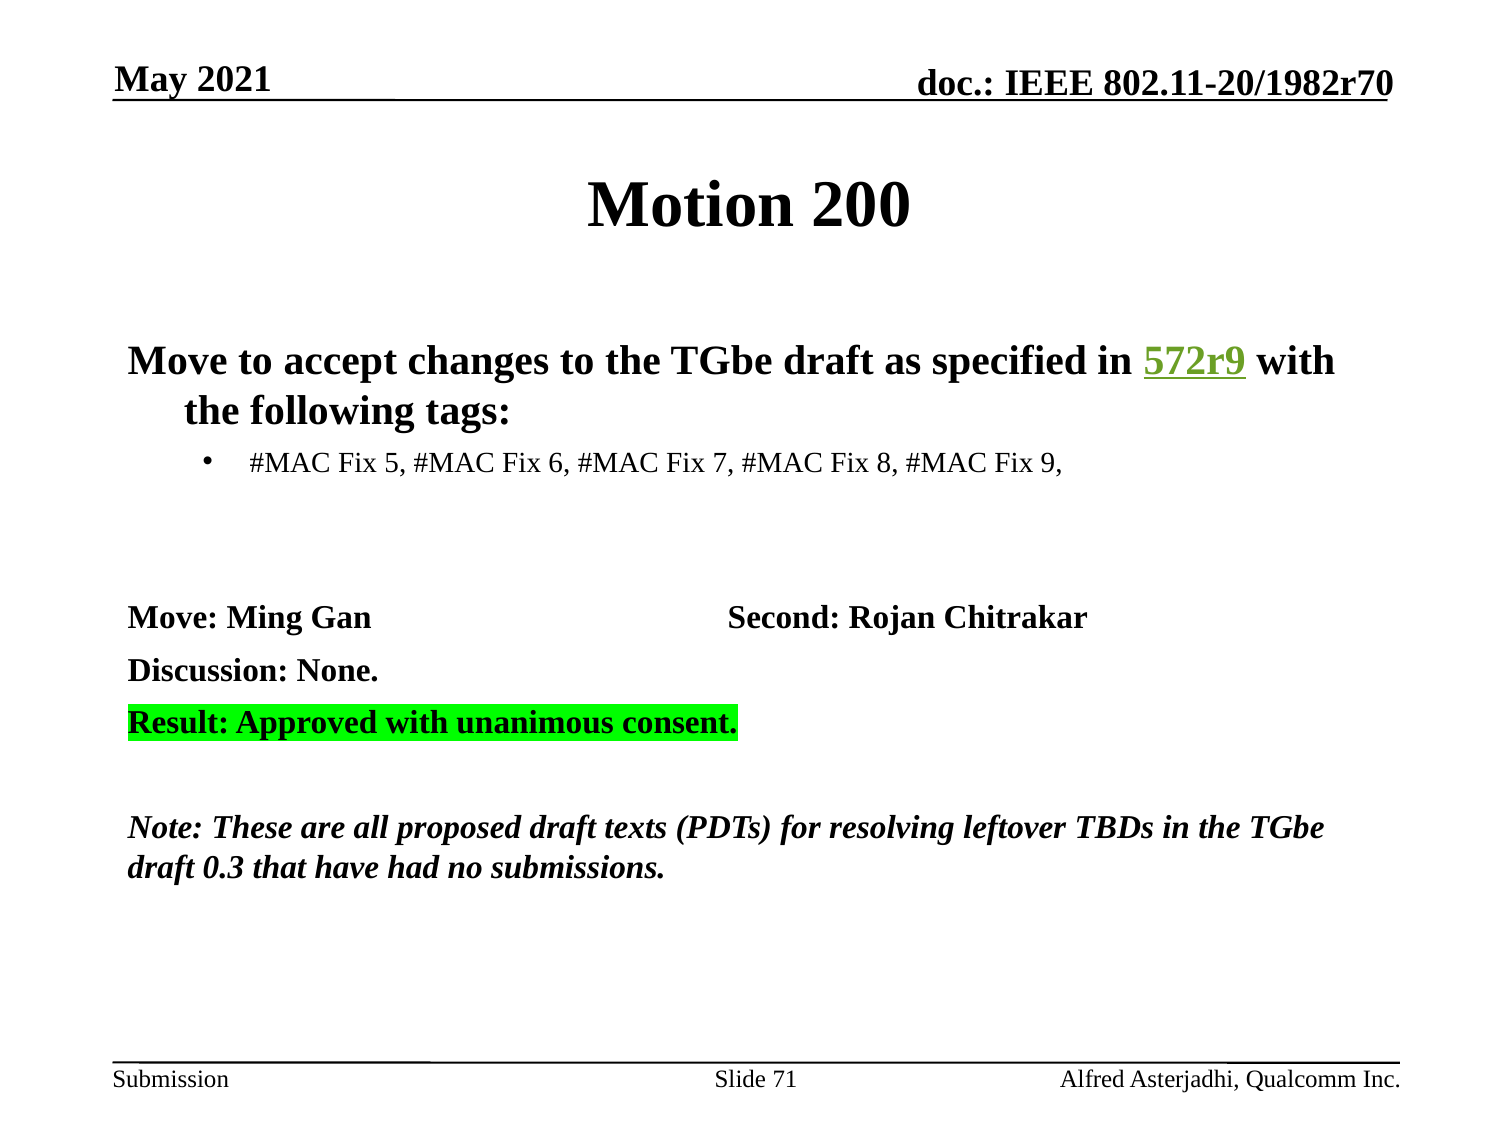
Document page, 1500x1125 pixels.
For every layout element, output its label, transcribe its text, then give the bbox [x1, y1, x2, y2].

title Motion 200 [112, 112, 1388, 288]
slide_number Slide 71 [712, 1061, 800, 1123]
list Move to accept changes to the TGbe draft as specified in 572r9 with the following tags: #MAC Fix 5, #MAC Fix 6, #MAC Fix 7, #MAC Fix 8, #MAC Fix 9, Move: Ming Gan Second: Rojan Chitrakar Discussion: None. Result: Approved with unanimous consent. Note: These are all proposed draft texts (PDTs) for resolving leftover TBDs in the TGbe draft 0.3 that have had no submissions. [112, 324, 1388, 1000]
footer Alfred Asterjadhi, Qualcomm Inc. [878, 1061, 1402, 1093]
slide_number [114, 54, 423, 100]
